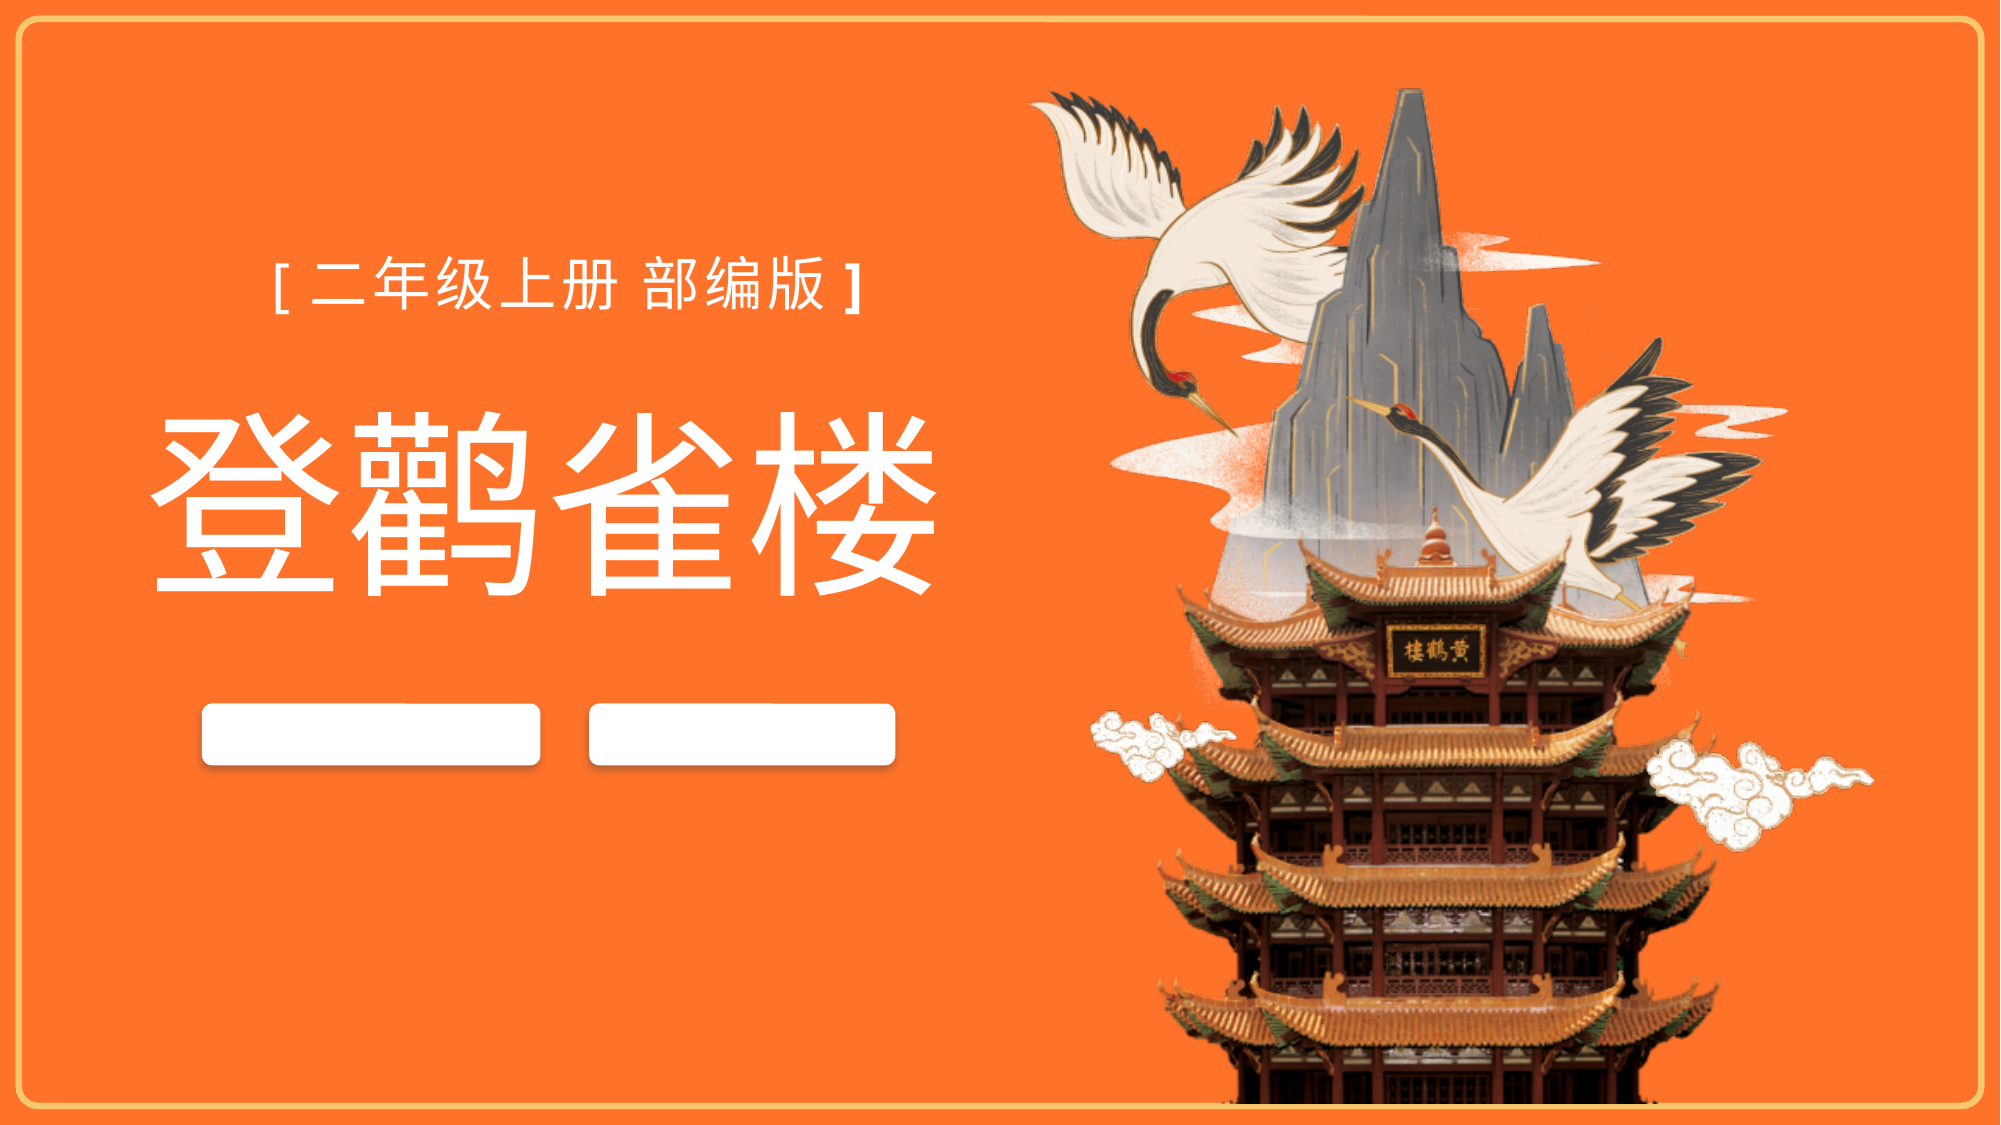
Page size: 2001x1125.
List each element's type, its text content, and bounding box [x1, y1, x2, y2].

text_box [二年级上册 部编版] [792, 257, 822, 308]
text_box [二年级上册 部编版] [846, 264, 859, 314]
text_box [二年级上册 部编版] [645, 257, 674, 282]
text_box [二年级上册 部编版] [564, 260, 616, 309]
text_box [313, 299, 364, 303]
text_box 登鹳雀楼 [68, 374, 998, 627]
text_box [17, 17, 1983, 1108]
text_box [200, 702, 542, 767]
text_box [二年级上册 部编版] [276, 264, 288, 314]
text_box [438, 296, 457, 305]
text_box [二年级上册 部编版] [708, 257, 724, 293]
text_box [二年级上册 部编版] [648, 289, 671, 309]
text_box [二年级上册 部编版] [724, 257, 758, 309]
text_box [二年级上册 部编版] [375, 257, 427, 309]
text_box [588, 702, 897, 767]
text_box [二年级上册 部编版] [678, 260, 695, 309]
text_box [二年级上册 部编版] [456, 260, 490, 308]
text_box [二年级上册 部编版] [770, 256, 792, 309]
text_box [二年级上册 部编版] [438, 257, 457, 293]
picture [998, 0, 1884, 1104]
text_box [二年级上册 部编版] [502, 257, 553, 306]
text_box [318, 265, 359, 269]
